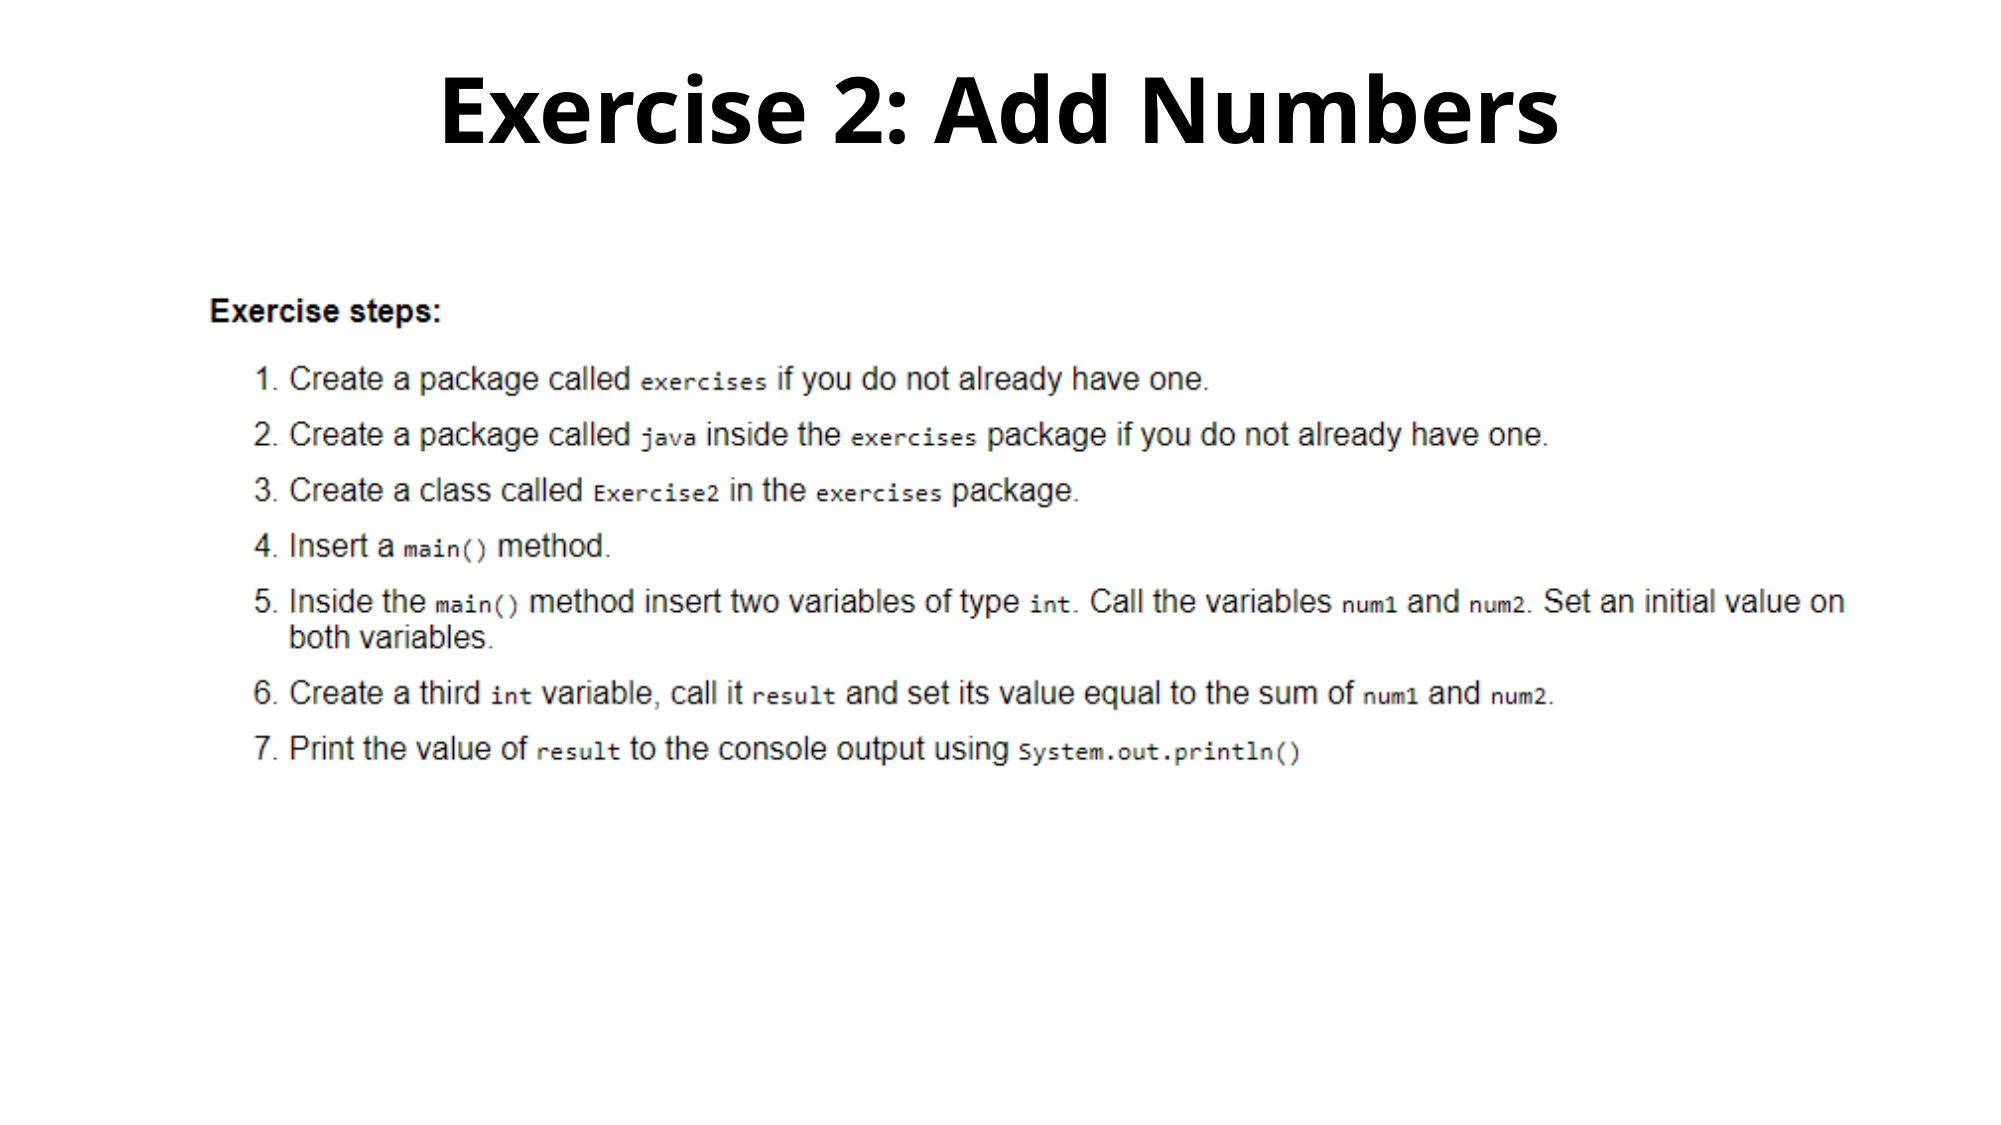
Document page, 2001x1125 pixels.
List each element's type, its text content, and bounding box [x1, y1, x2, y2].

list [189, 277, 1882, 786]
title Exercise 2: Add Numbers [137, 59, 1863, 278]
